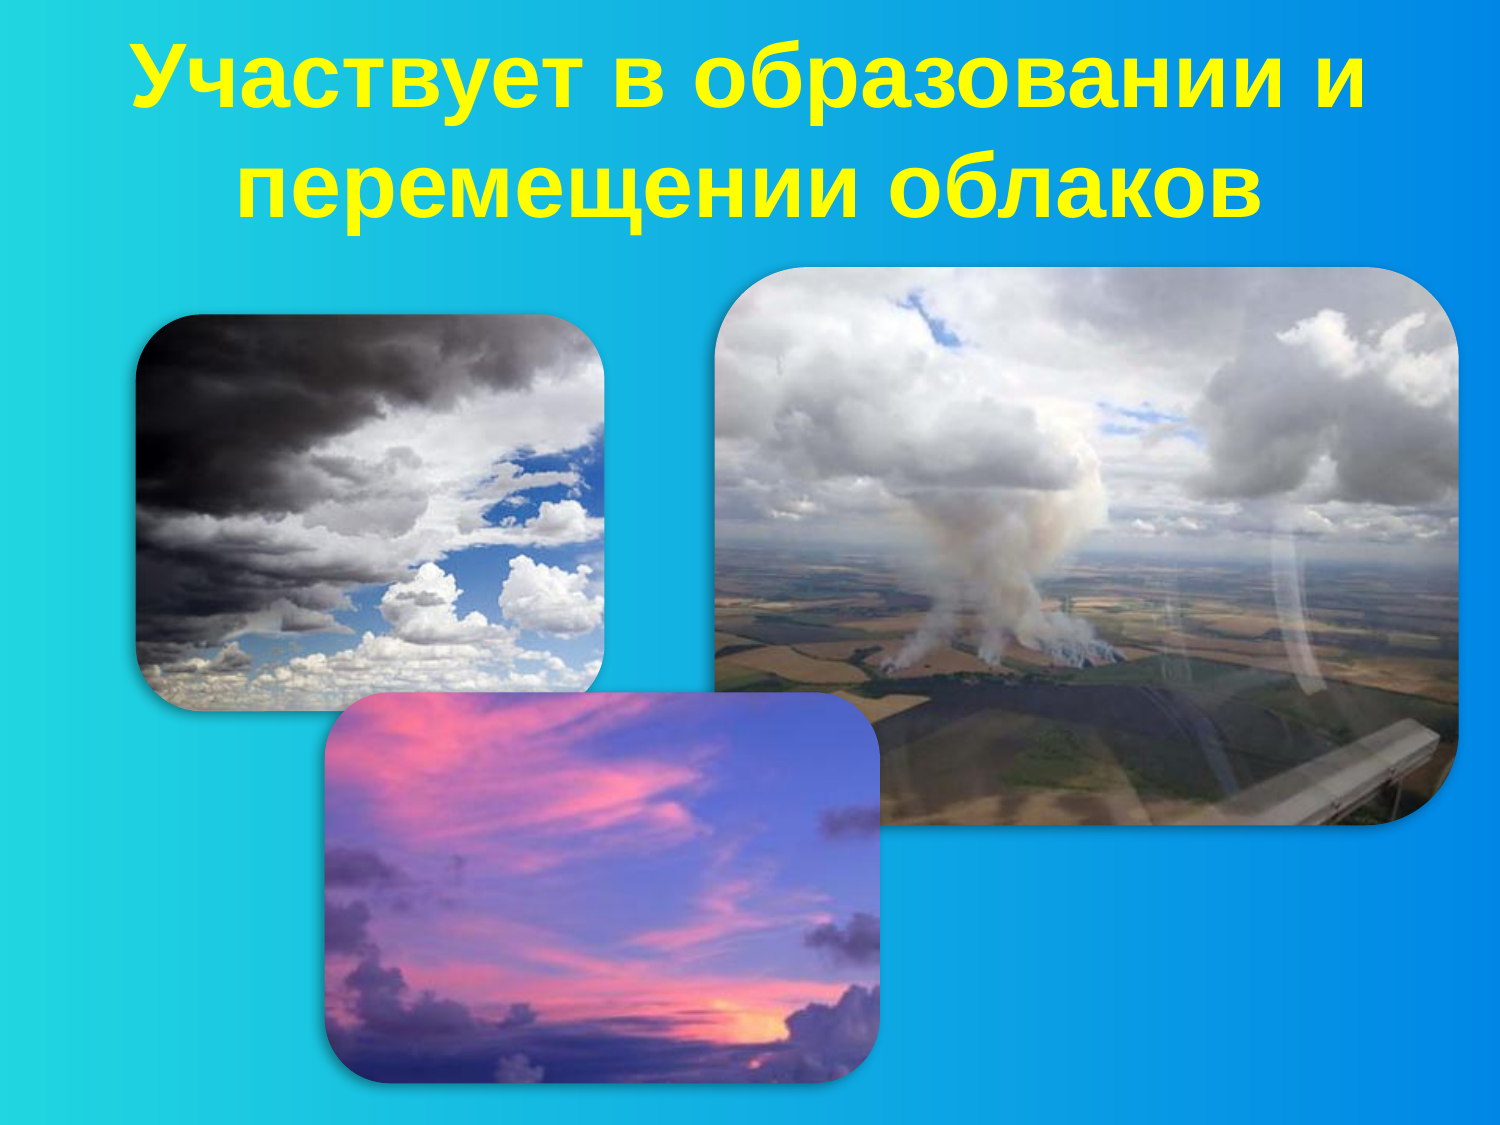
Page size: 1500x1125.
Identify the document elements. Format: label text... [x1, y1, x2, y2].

title Участвует в образовании и перемещении облаков [112, 0, 1388, 362]
picture [135, 266, 1459, 1087]
